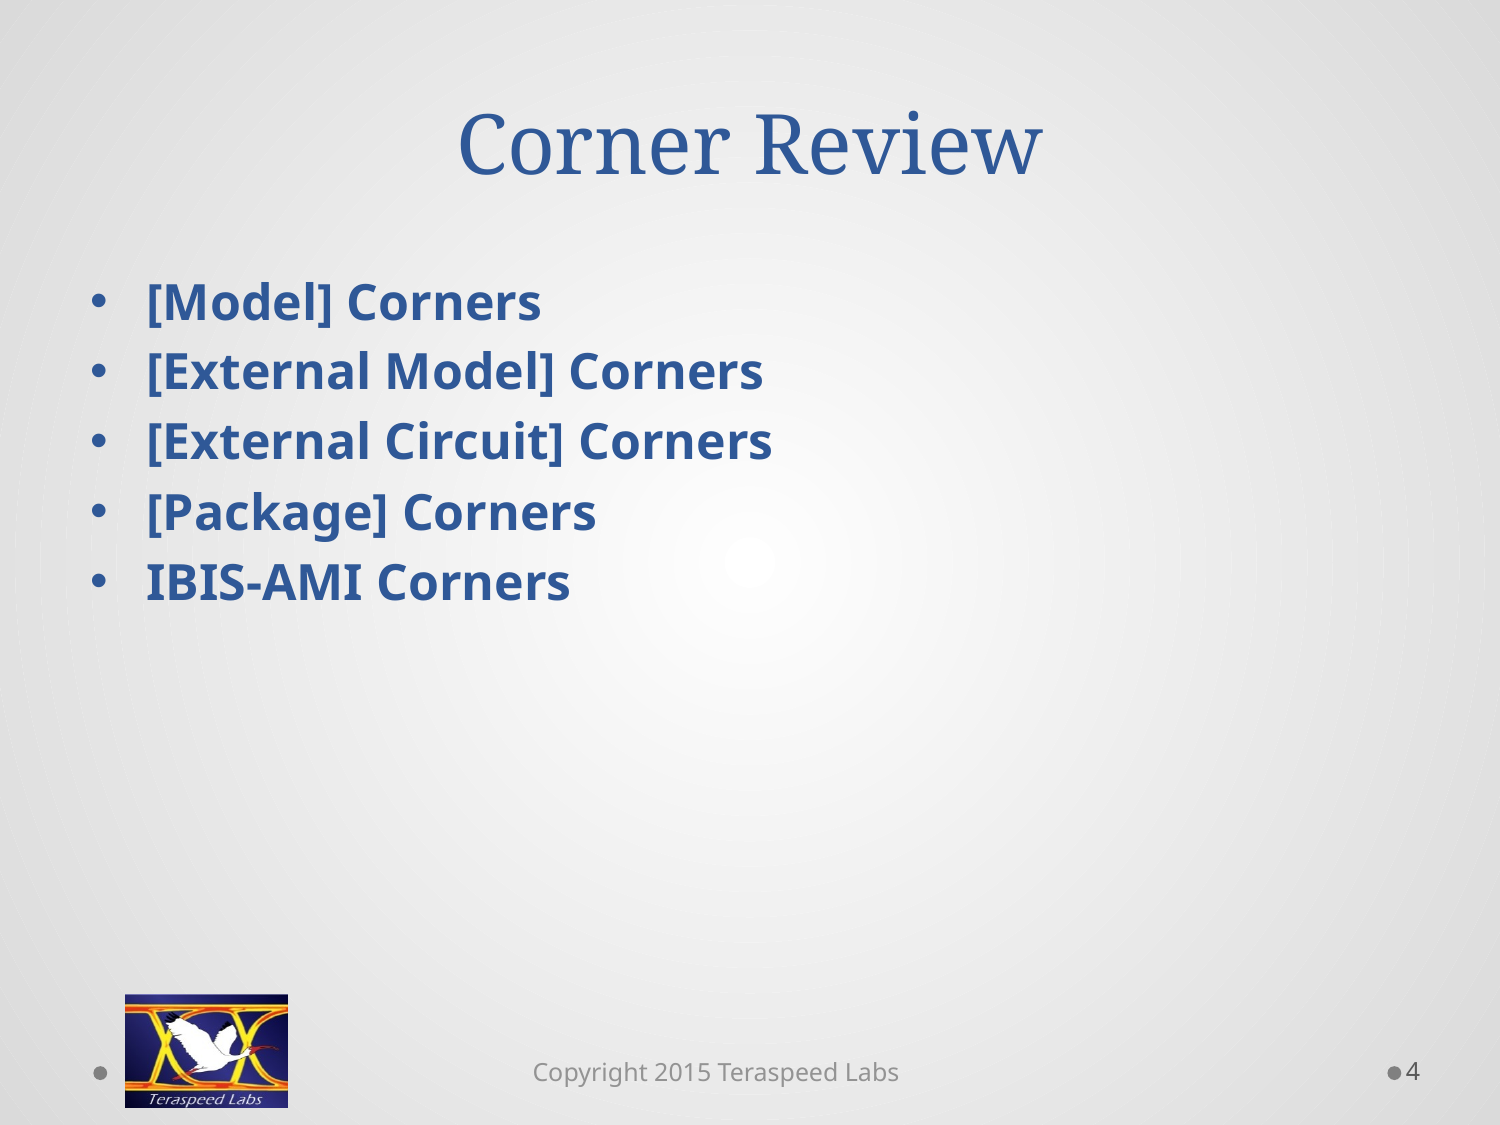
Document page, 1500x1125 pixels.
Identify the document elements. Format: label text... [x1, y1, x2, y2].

picture [125, 1005, 288, 1108]
slide_number 4 [1401, 1042, 1494, 1103]
title Corner Review [75, 0, 1425, 262]
footer Copyright 2015 Teraspeed Labs [525, 1043, 993, 1103]
list [Model] Corners [External Model] Corners [External Circuit] Corners [Package] Corners IBIS-AMI Corners [75, 262, 1425, 1005]
